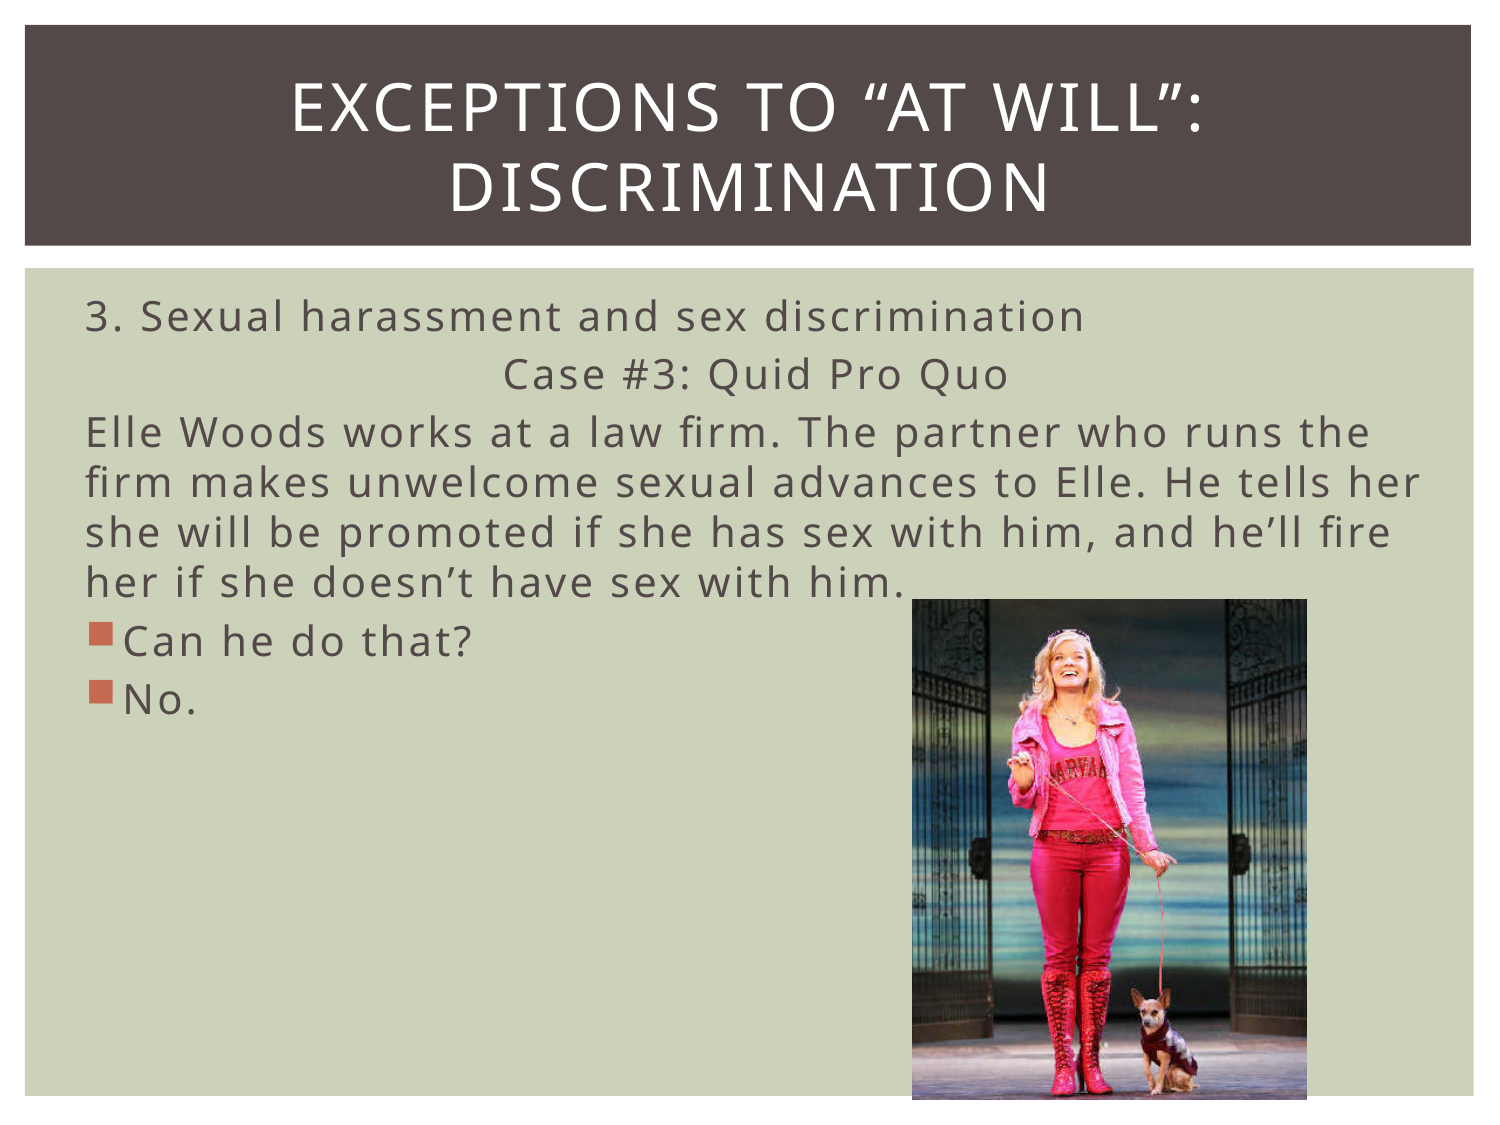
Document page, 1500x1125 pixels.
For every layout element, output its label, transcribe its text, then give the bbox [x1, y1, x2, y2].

picture [912, 599, 1307, 1100]
list 3. Sexual harassment and sex discrimination Case #3: Quid Pro Quo Elle Woods works at a law firm. The partner who runs the firm makes unwelcome sexual advances to Elle. He tells her she will be promoted if she has sex with him, and he’ll fire her if she doesn’t have sex with him. Can he do that? No. [62, 281, 1442, 1005]
title Exceptions to “at will”: Discrimination [62, 58, 1438, 232]
